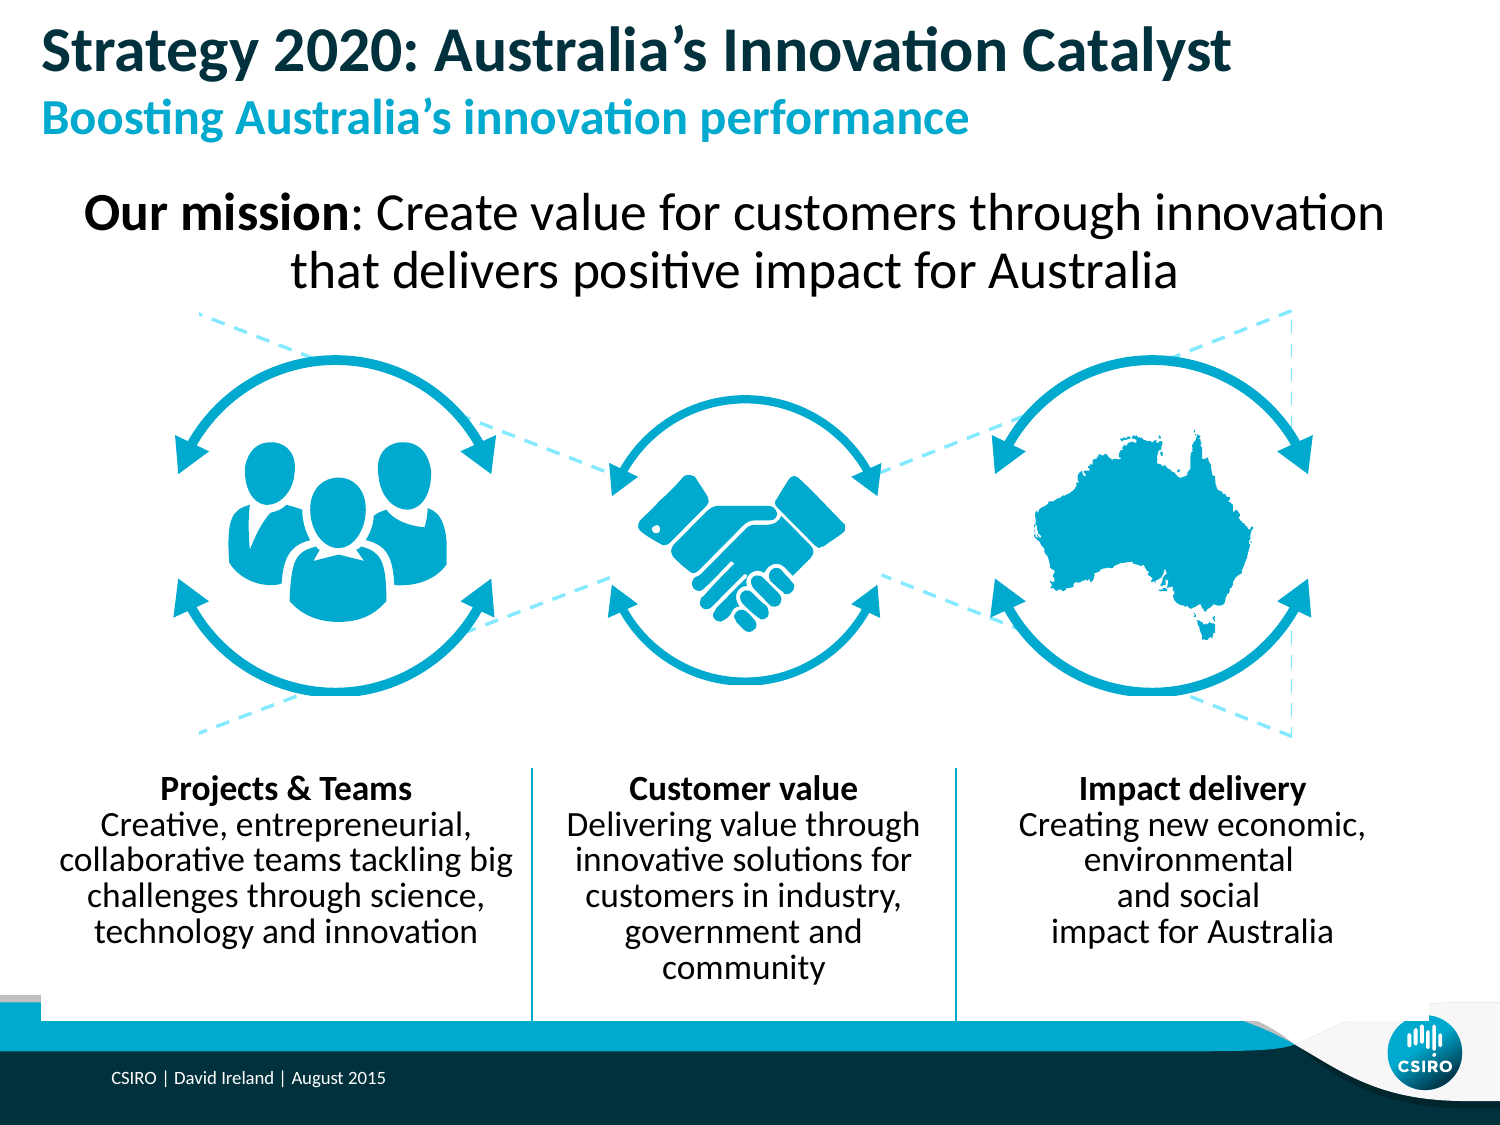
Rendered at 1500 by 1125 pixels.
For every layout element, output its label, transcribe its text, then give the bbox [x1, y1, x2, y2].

title Strategy 2020: Australia’s Innovation Catalyst Boosting Australia’s innovation performance [41, 7, 1312, 148]
table_header Customer value Delivering value through innovative solutions for customers in industry, government and community [533, 768, 955, 1021]
table_header Impact delivery Creating new economic, environmental and social impact for Australia [957, 768, 1429, 1021]
picture [117, 299, 1373, 747]
table_header Projects & Teams Creative, entrepreneurial, collaborative teams tackling big challenges through science, technology and innovation [41, 768, 531, 1021]
footer CSIRO | David Ireland | August 2015 [111, 1067, 1110, 1088]
list Our mission: Create value for customers through innovation that delivers positive impact for Australia [41, 184, 1430, 876]
